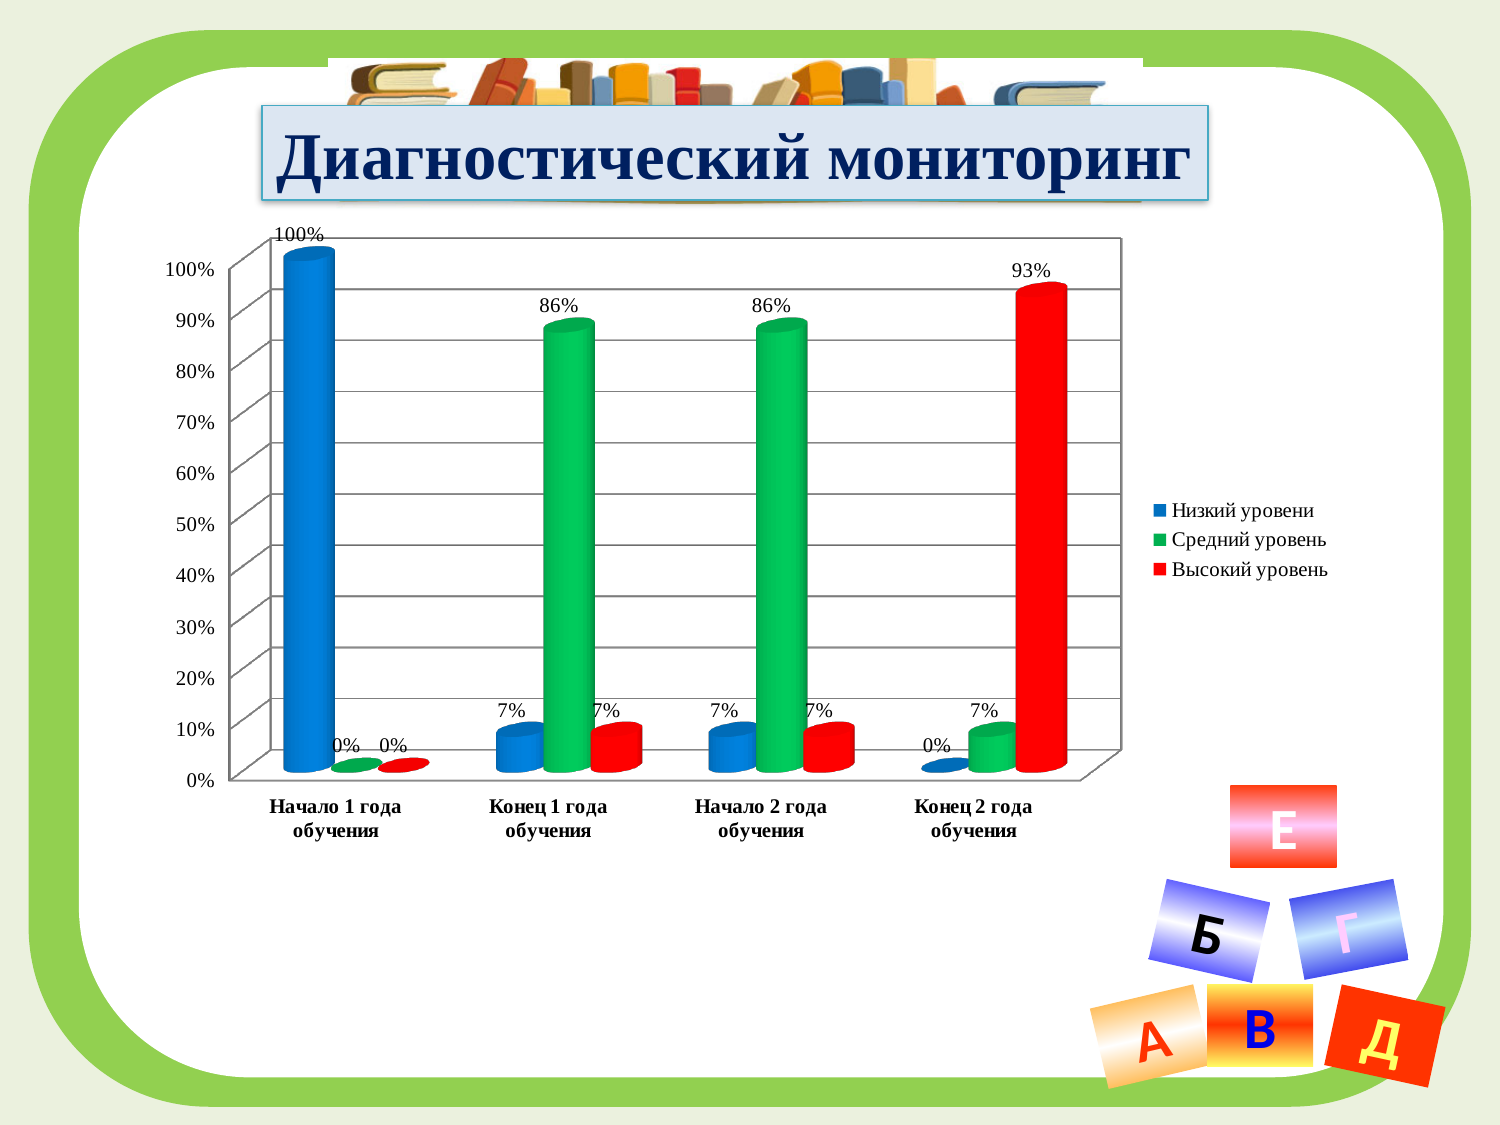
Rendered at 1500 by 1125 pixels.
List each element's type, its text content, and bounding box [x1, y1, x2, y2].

text_box [29, 30, 1471, 1106]
text_box [82, 70, 1441, 1075]
chart [140, 222, 1348, 856]
text_box Б [1148, 878, 1271, 983]
text_box Е [1230, 863, 1337, 868]
text_box Д [1324, 984, 1446, 1088]
text_box А [1089, 984, 1207, 1089]
text_box Диагностический мониторинг [1148, 105, 1209, 201]
text_box Диагностический мониторинг [261, 105, 322, 201]
picture [327, 58, 1144, 222]
text_box Г [1289, 878, 1409, 980]
text_box В [1207, 984, 1314, 1067]
